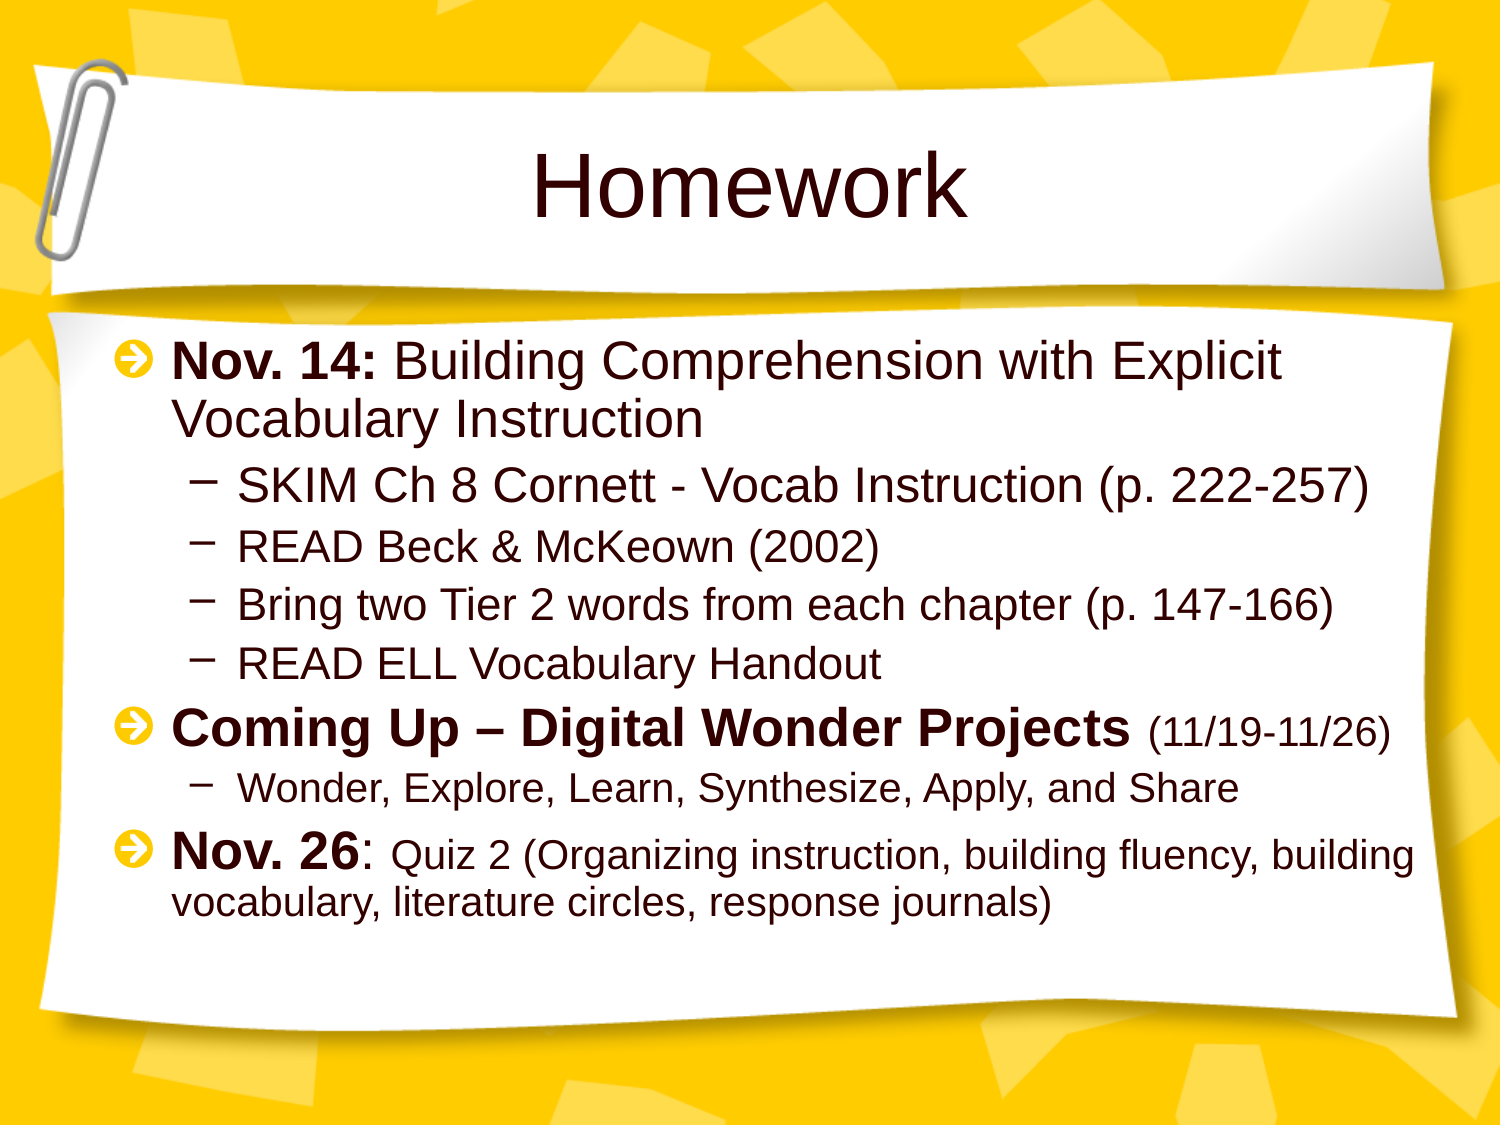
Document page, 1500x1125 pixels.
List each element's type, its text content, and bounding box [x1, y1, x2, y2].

list Nov. 14: Building Comprehension with Explicit Vocabulary Instruction SKIM Ch 8 Cornett - Vocab Instruction (p. 222-257) READ Beck & McKeown (2002) Bring two Tier 2 words from each chapter (p. 147-166) READ ELL Vocabulary Handout Coming Up – Digital Wonder Projects (11/19-11/26) Wonder, Explore, Learn, Synthesize, Apply, and Share Nov. 26: Quiz 2 (Organizing instruction, building fluency, building vocabulary, literature circles, response journals) [99, 324, 1438, 988]
title Homework [112, 87, 1388, 276]
picture [0, 0, 1500, 1125]
